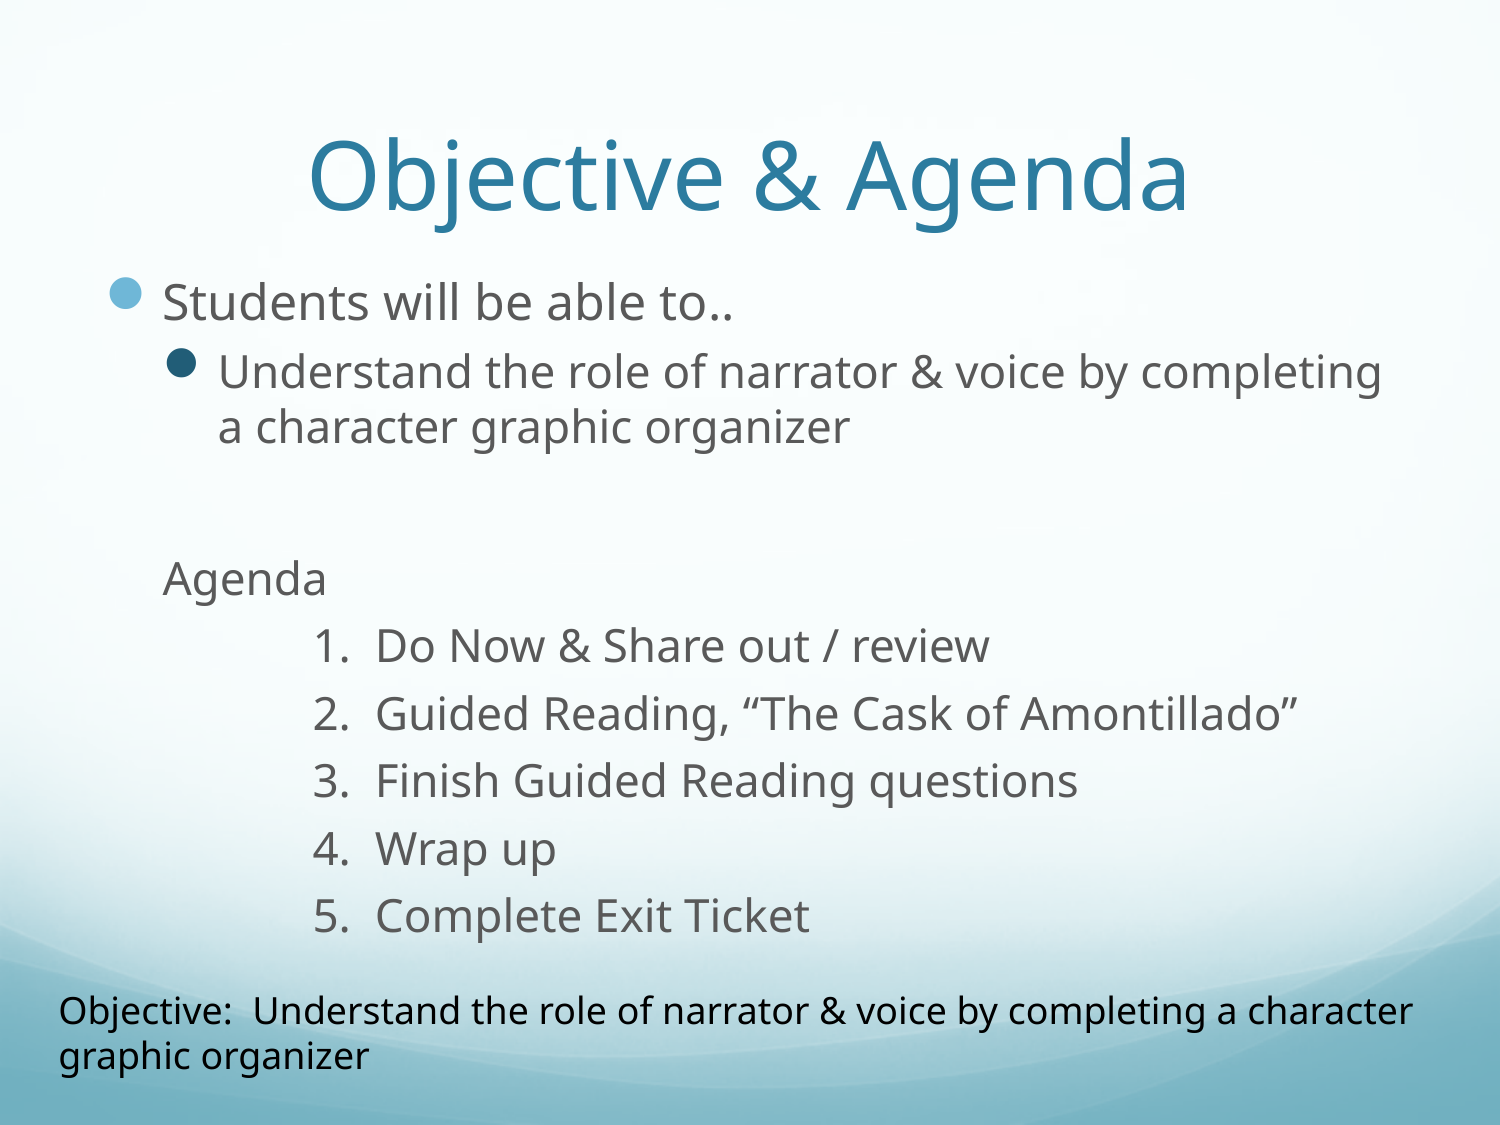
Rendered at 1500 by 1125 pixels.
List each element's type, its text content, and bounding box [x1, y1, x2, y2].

title Objective & Agenda [90, 17, 1410, 237]
footer Objective: Understand the role of narrator & voice by completing a character graphic organizer [43, 975, 1440, 1090]
list Students will be able to.. Understand the role of narrator & voice by completing a character graphic organizer Agenda 1. Do Now & Share out / review 2. Guided Reading, “The Cask of Amontillado” 3. Finish Guided Reading questions 4. Wrap up 5. Complete Exit Ticket [90, 262, 1410, 975]
